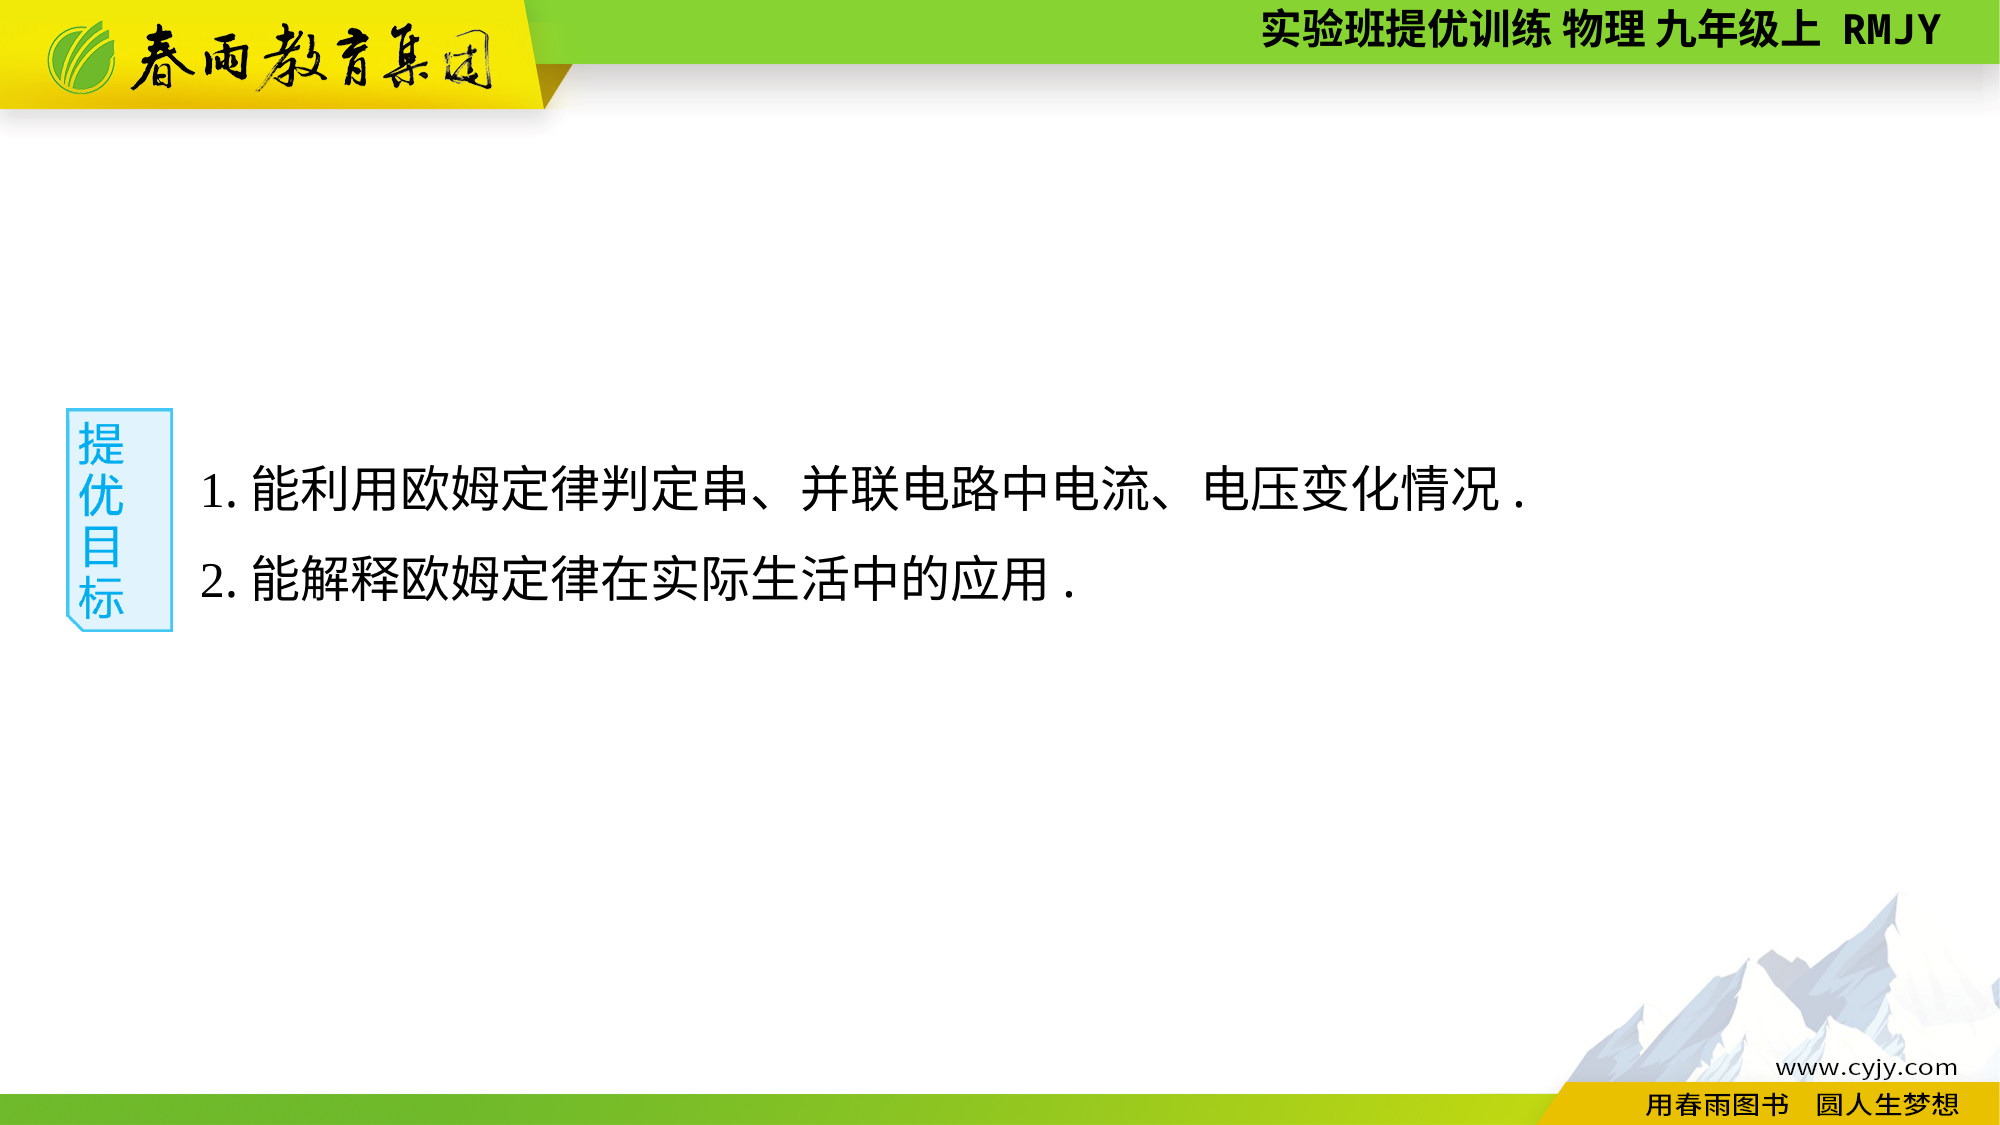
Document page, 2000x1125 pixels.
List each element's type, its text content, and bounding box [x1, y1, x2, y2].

list 1.能利用欧姆定律判定串、并联电路中电流、电压变化情况. 2.能解释欧姆定律在实际生活中的应用. [184, 419, 1681, 602]
picture [0, 0, 2000, 1125]
